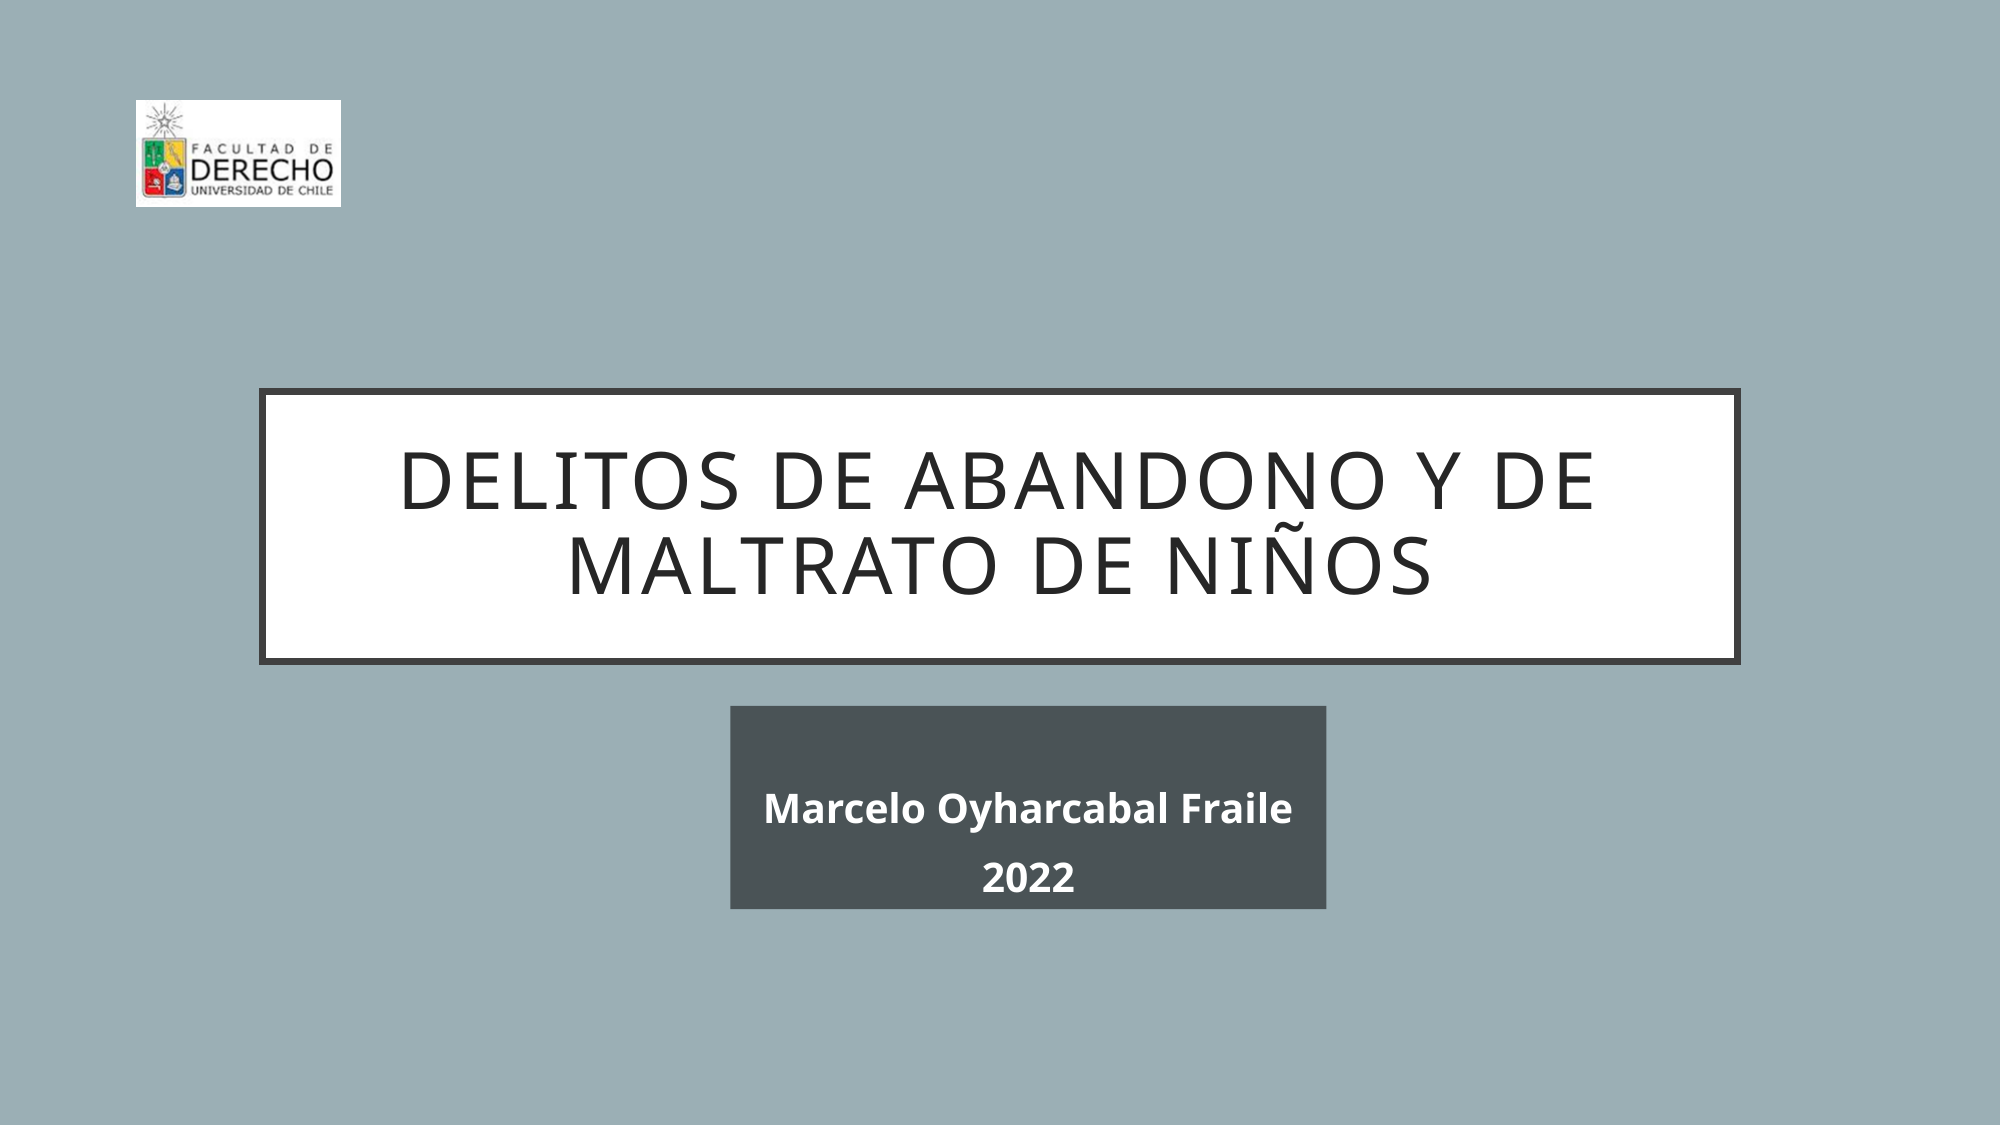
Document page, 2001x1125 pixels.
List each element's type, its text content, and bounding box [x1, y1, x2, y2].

subtitle Marcelo Oyharcabal Fraile 2022 [730, 705, 1327, 910]
title DELITOS DE ABANDONO Y DE MALTRATO de niños [259, 388, 1741, 665]
picture [136, 100, 341, 207]
